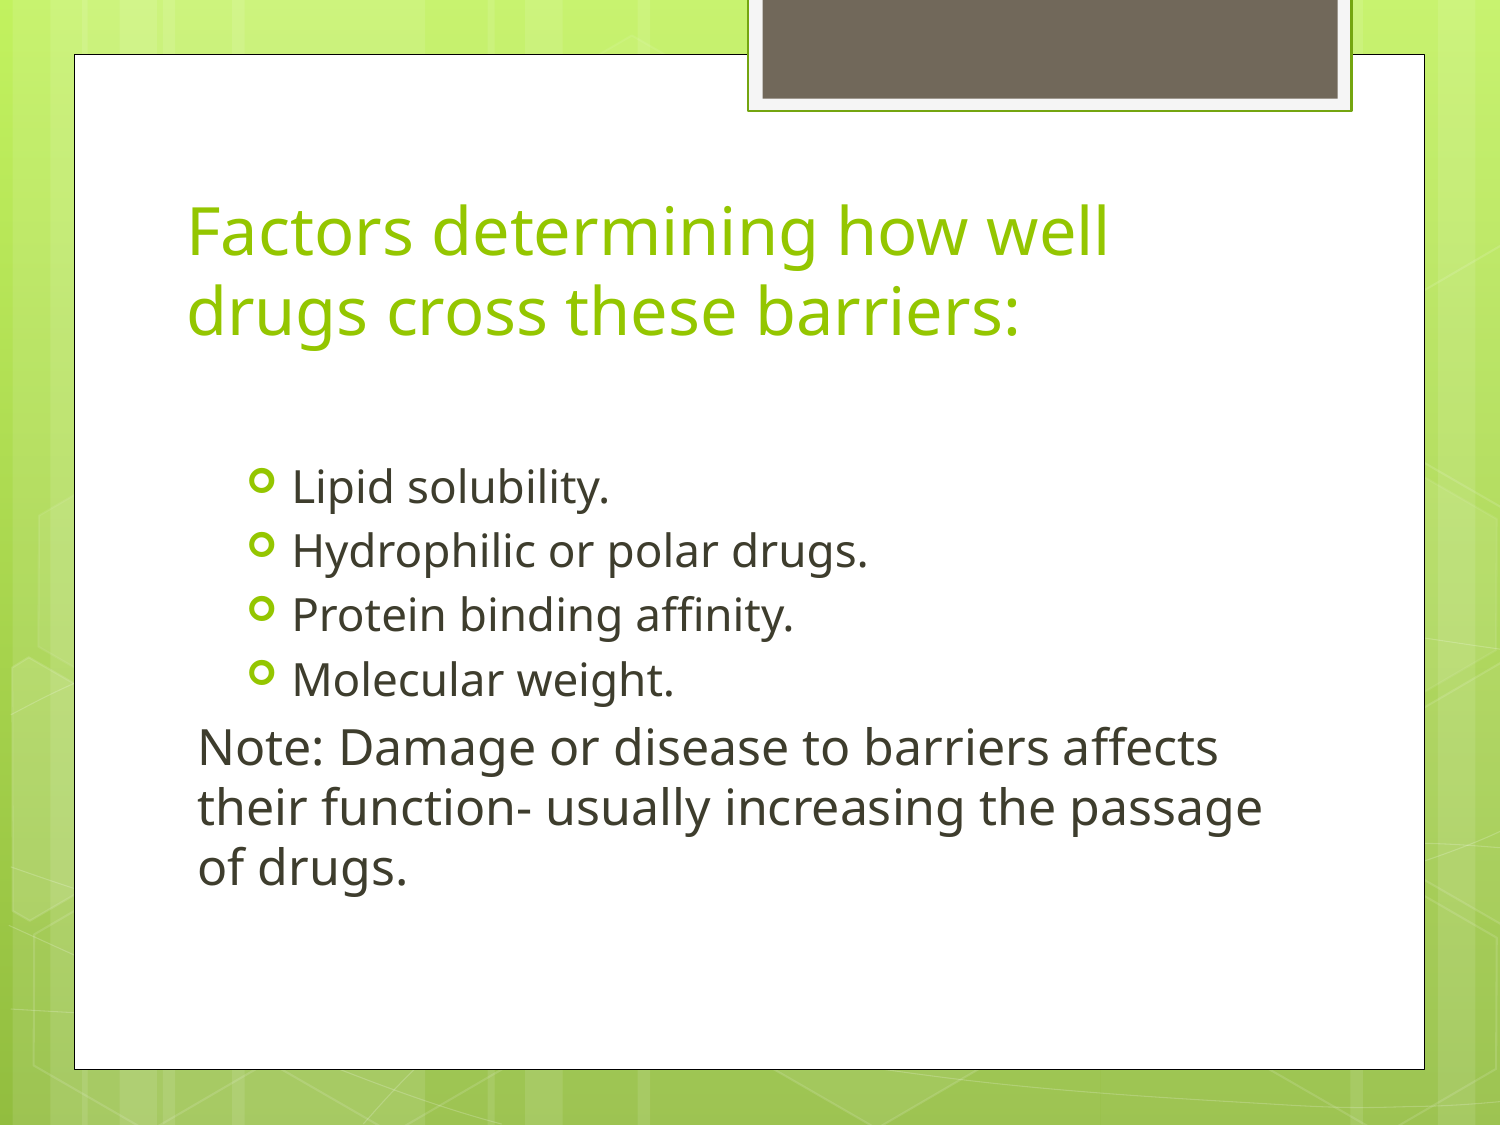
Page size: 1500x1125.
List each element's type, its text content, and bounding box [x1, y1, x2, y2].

title Factors determining how well drugs cross these barriers: [171, 168, 1324, 357]
list Lipid solubility. Hydrophilic or polar drugs. Protein binding affinity. Molecular weight. Note: Damage or disease to barriers affects their function- usually increasing the passage of drugs. [171, 381, 1283, 957]
